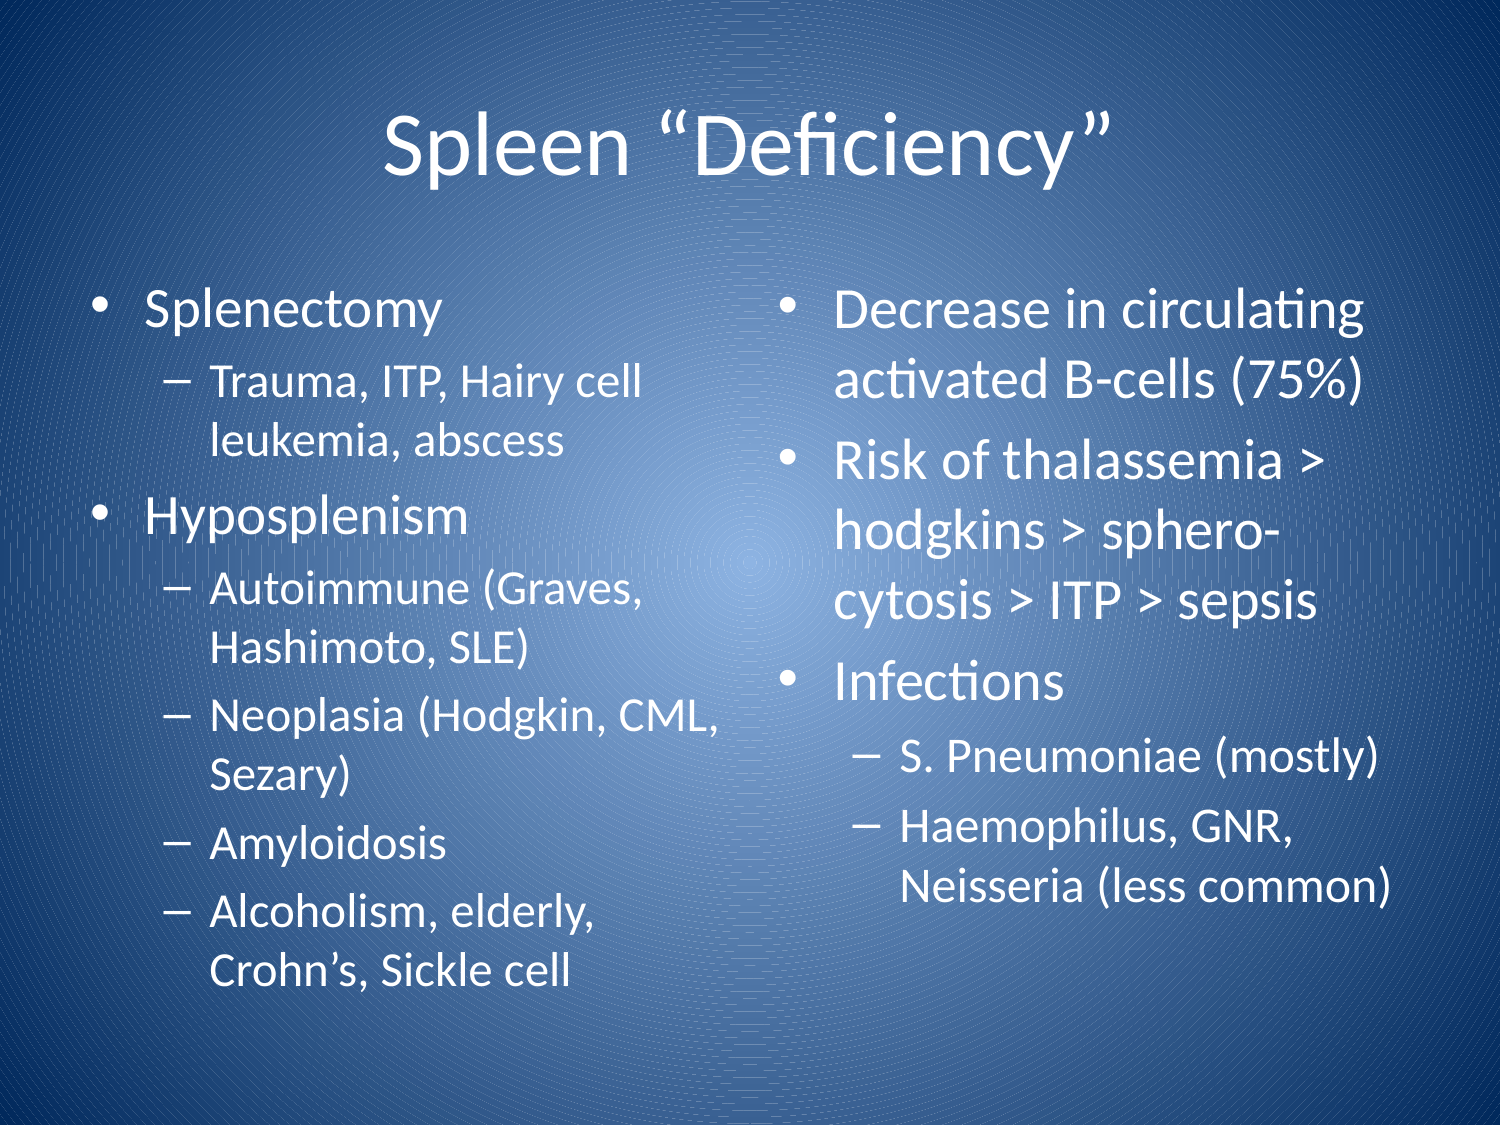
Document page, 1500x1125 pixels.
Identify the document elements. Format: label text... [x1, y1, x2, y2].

list Splenectomy Trauma, ITP, Hairy cell leukemia, abscess Hyposplenism Autoimmune (Graves, Hashimoto, SLE) Neoplasia (Hodgkin, CML, Sezary) Amyloidosis Alcoholism, elderly, Crohn’s, Sickle cell [75, 262, 738, 1005]
list Decrease in circulating activated B-cells (75%) Risk of thalassemia > hodgkins > sphero-cytosis > ITP > sepsis Infections S. Pneumoniae (mostly) Haemophilus, GNR, Neisseria (less common) [762, 262, 1425, 1005]
title Spleen “Deficiency” [75, 45, 1425, 233]
